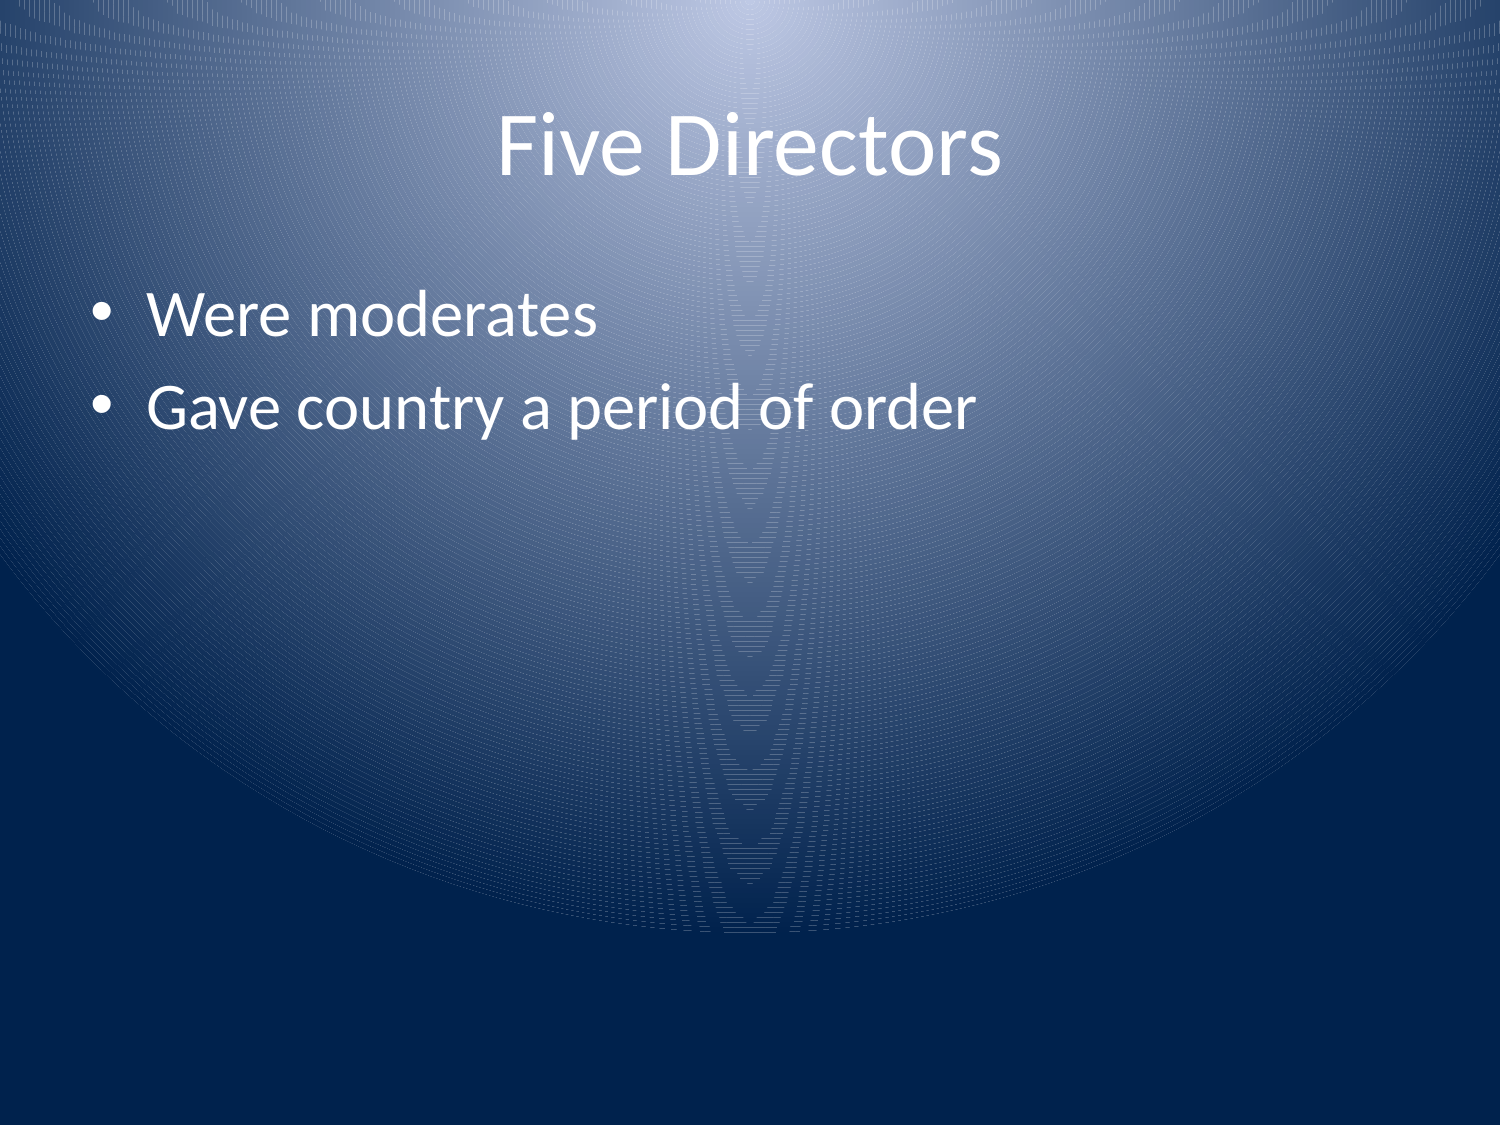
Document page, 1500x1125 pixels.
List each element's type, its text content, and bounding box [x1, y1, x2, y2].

list Were moderates Gave country a period of order [75, 262, 1425, 1005]
title Five Directors [75, 45, 1425, 233]
